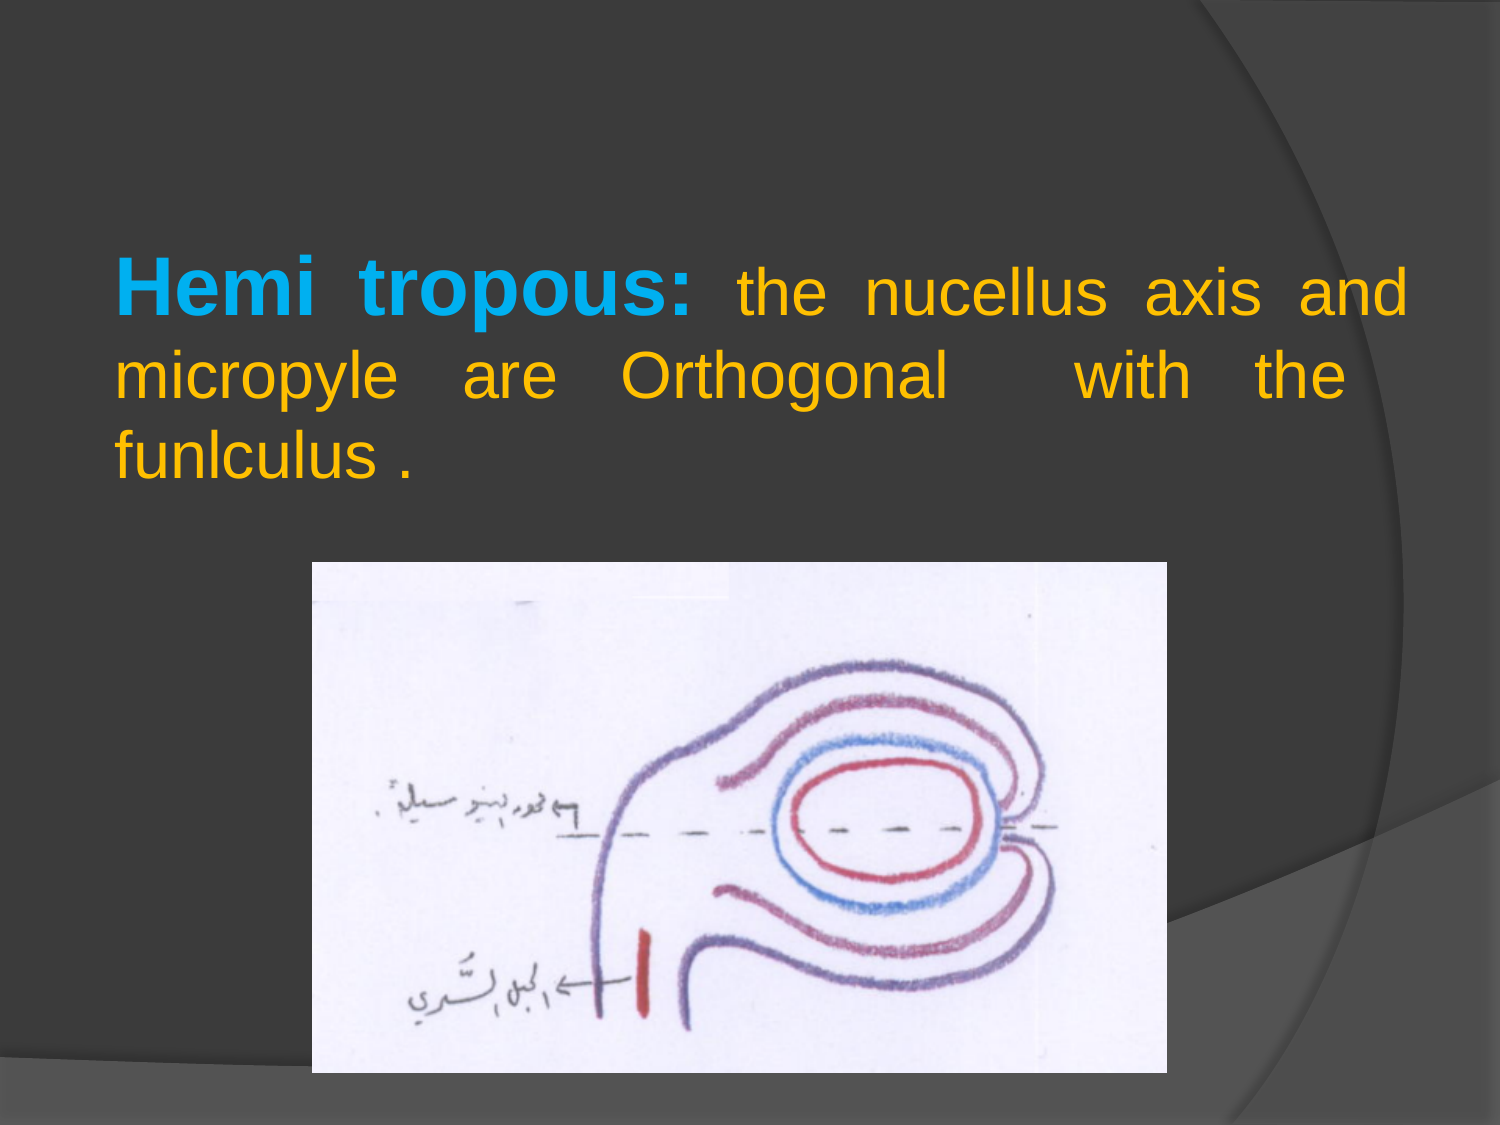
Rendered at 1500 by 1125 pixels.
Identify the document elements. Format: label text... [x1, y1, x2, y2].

text_box Hemi tropous: the nucellus axis and micropyle are Orthogonal with the funlculus . [99, 224, 1425, 500]
picture [312, 562, 1167, 1073]
